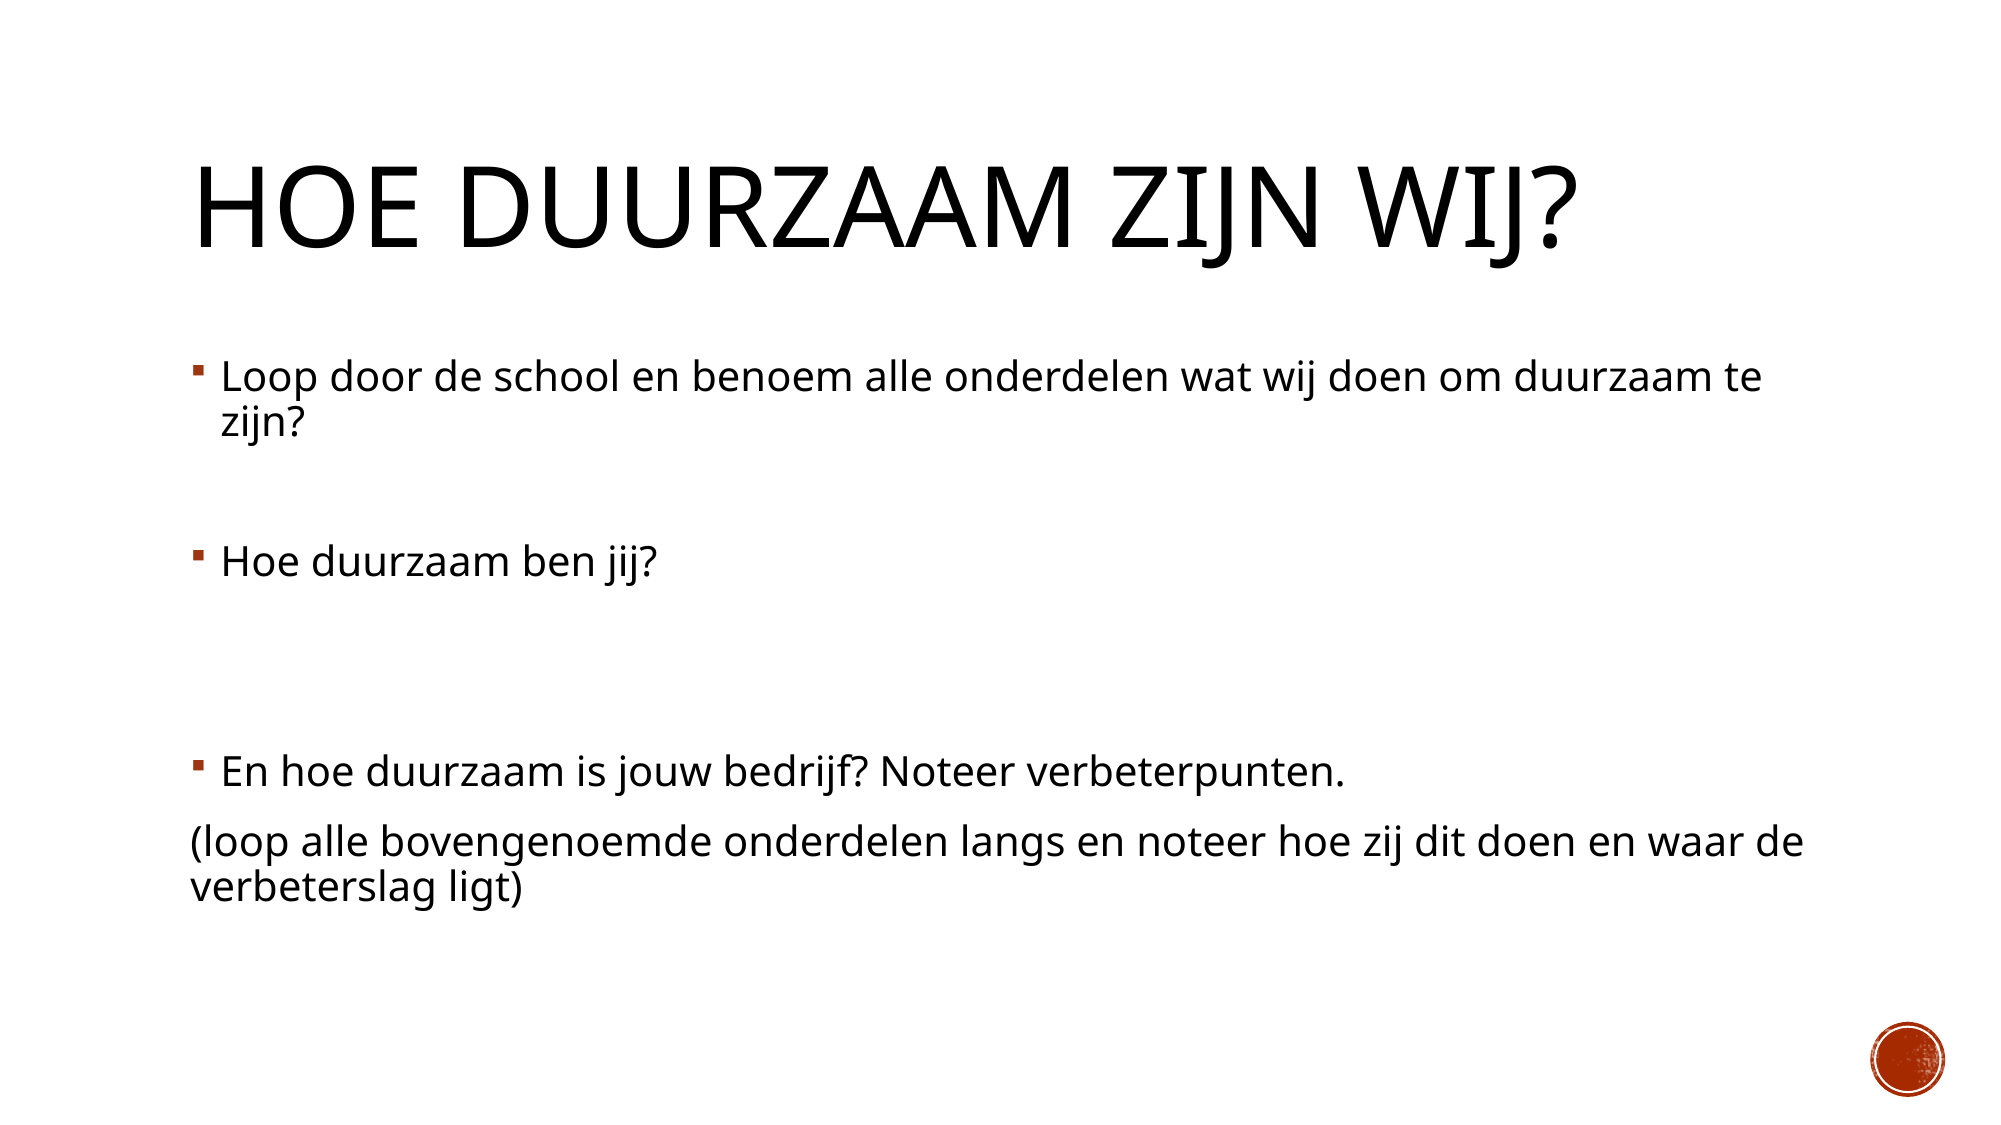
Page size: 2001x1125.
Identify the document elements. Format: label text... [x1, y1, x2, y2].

list Loop door de school en benoem alle onderdelen wat wij doen om duurzaam te zijn? Hoe duurzaam ben jij? En hoe duurzaam is jouw bedrijf? Noteer verbeterpunten. (loop alle bovengenoemde onderdelen langs en noteer hoe zij dit doen en waar de verbeterslag ligt) [175, 348, 1826, 1013]
title Hoe duurzaam zijn wij? [175, 79, 1826, 344]
